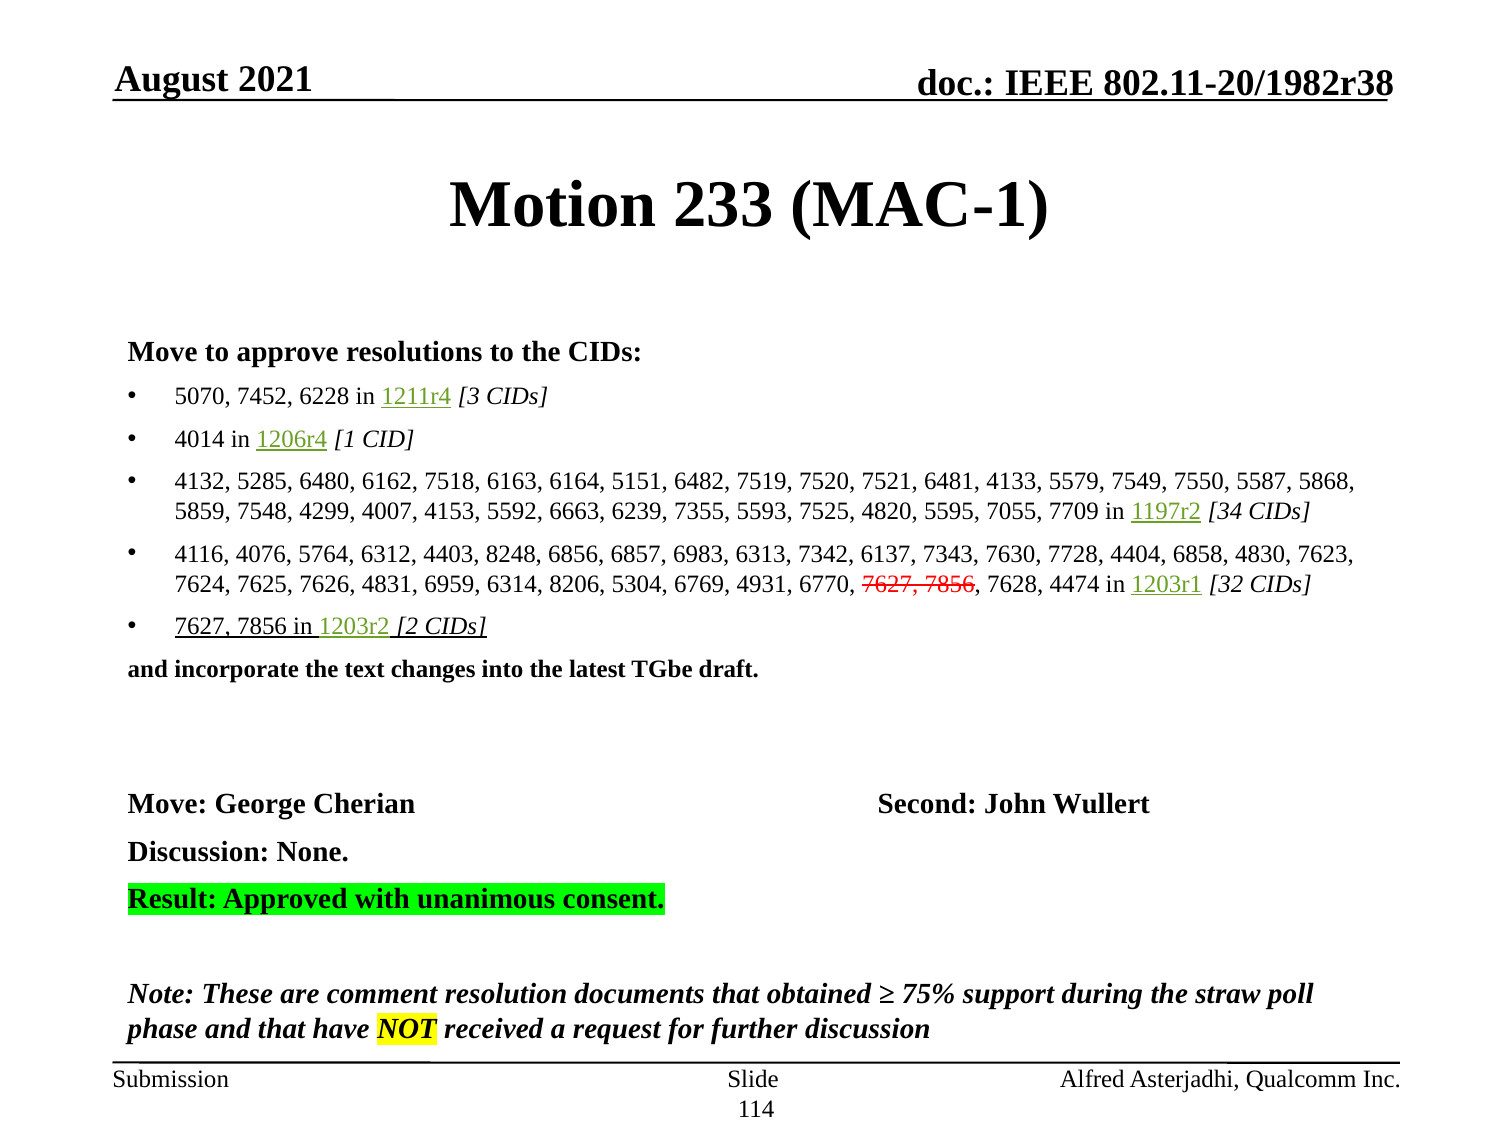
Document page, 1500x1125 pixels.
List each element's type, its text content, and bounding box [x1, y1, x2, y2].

slide_number Slide 114 [712, 1061, 800, 1123]
title Motion 233 (MAC-1) [112, 112, 1388, 288]
footer Alfred Asterjadhi, Qualcomm Inc. [878, 1061, 1402, 1093]
list Move to approve resolutions to the CIDs: 5070, 7452, 6228 in 1211r4 [3 CIDs] 4014 in 1206r4 [1 CID] 4132, 5285, 6480, 6162, 7518, 6163, 6164, 5151, 6482, 7519, 7520, 7521, 6481, 4133, 5579, 7549, 7550, 5587, 5868, 5859, 7548, 4299, 4007, 4153, 5592, 6663, 6239, 7355, 5593, 7525, 4820, 5595, 7055, 7709 in 1197r2 [34 CIDs] 4116, 4076, 5764, 6312, 4403, 8248, 6856, 6857, 6983, 6313, 7342, 6137, 7343, 7630, 7728, 4404, 6858, 4830, 7623, 7624, 7625, 7626, 4831, 6959, 6314, 8206, 5304, 6769, 4931, 6770, 7627, 7856, 7628, 4474 in 1203r1 [32 CIDs] 7627, 7856 in 1203r2 [2 CIDs] and incorporate the text changes into the latest TGbe draft. Move: George Cherian Second: John Wullert Discussion: None. Result: Approved with unanimous consent. Note: These are comment resolution documents that obtained ≥ 75% support during the straw poll phase and that have NOT received a request for further discussion [112, 324, 1388, 1063]
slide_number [114, 54, 423, 100]
